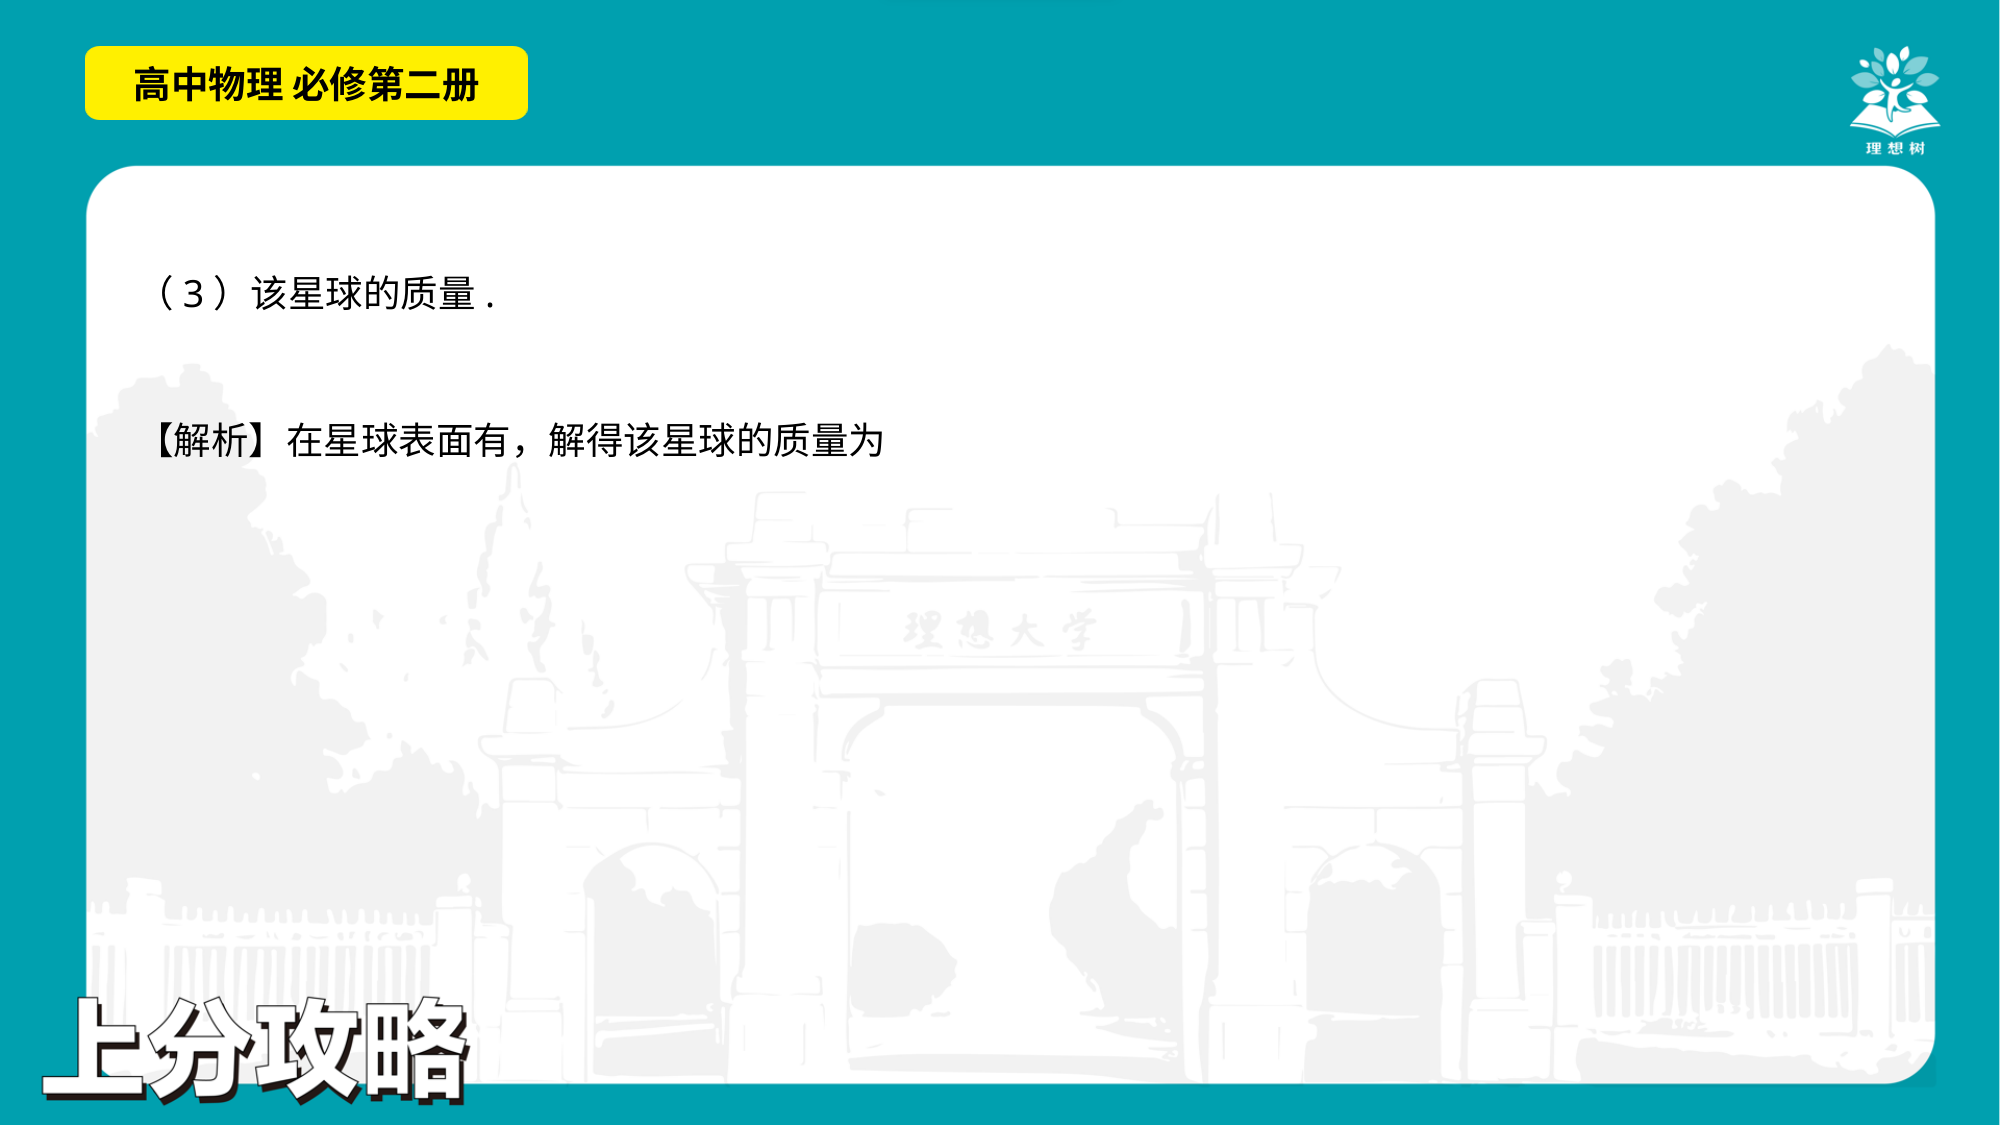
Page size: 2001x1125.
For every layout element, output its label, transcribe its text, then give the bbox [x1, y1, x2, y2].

picture [0, 0, 2000, 1125]
text_box （3）该星球的质量. [136, 248, 1865, 308]
